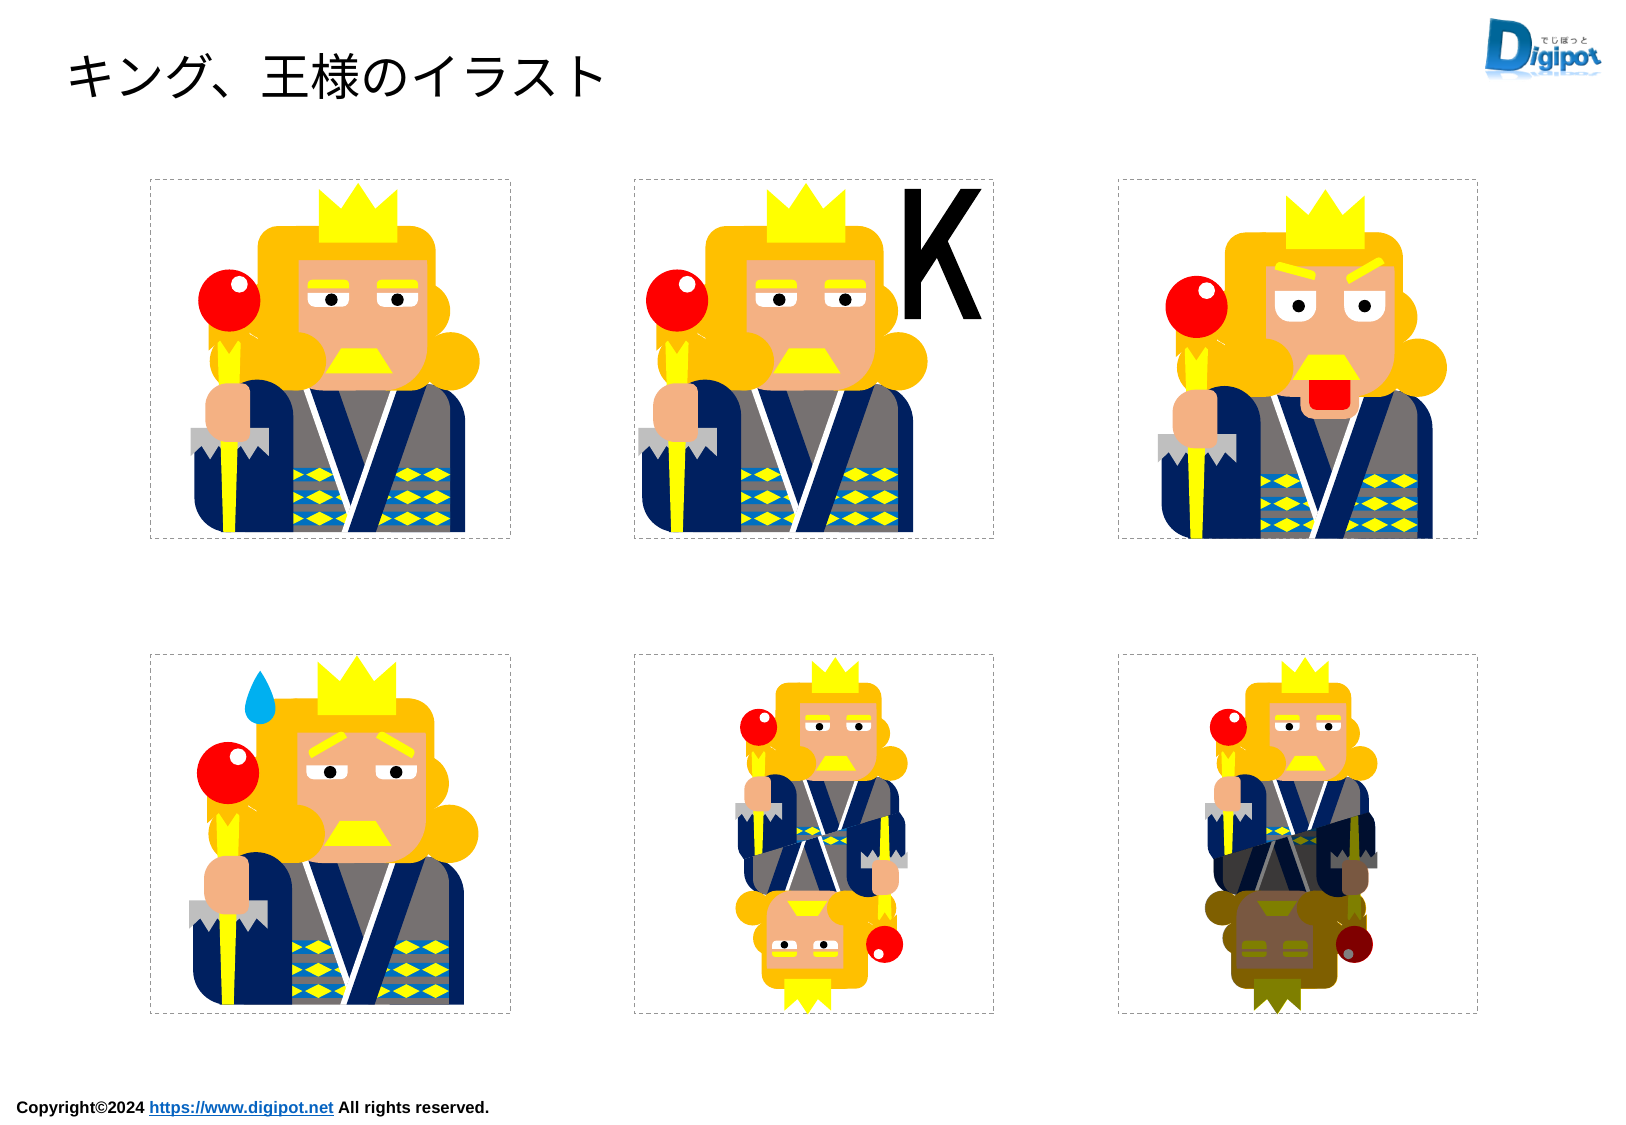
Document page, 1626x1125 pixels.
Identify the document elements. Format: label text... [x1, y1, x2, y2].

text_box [1157, 189, 1447, 539]
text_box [735, 657, 908, 1015]
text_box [638, 182, 982, 533]
picture [1485, 18, 1602, 82]
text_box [1204, 657, 1378, 1015]
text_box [189, 655, 479, 1005]
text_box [190, 182, 480, 533]
text_box キング、王様のイラスト [51, 38, 625, 113]
